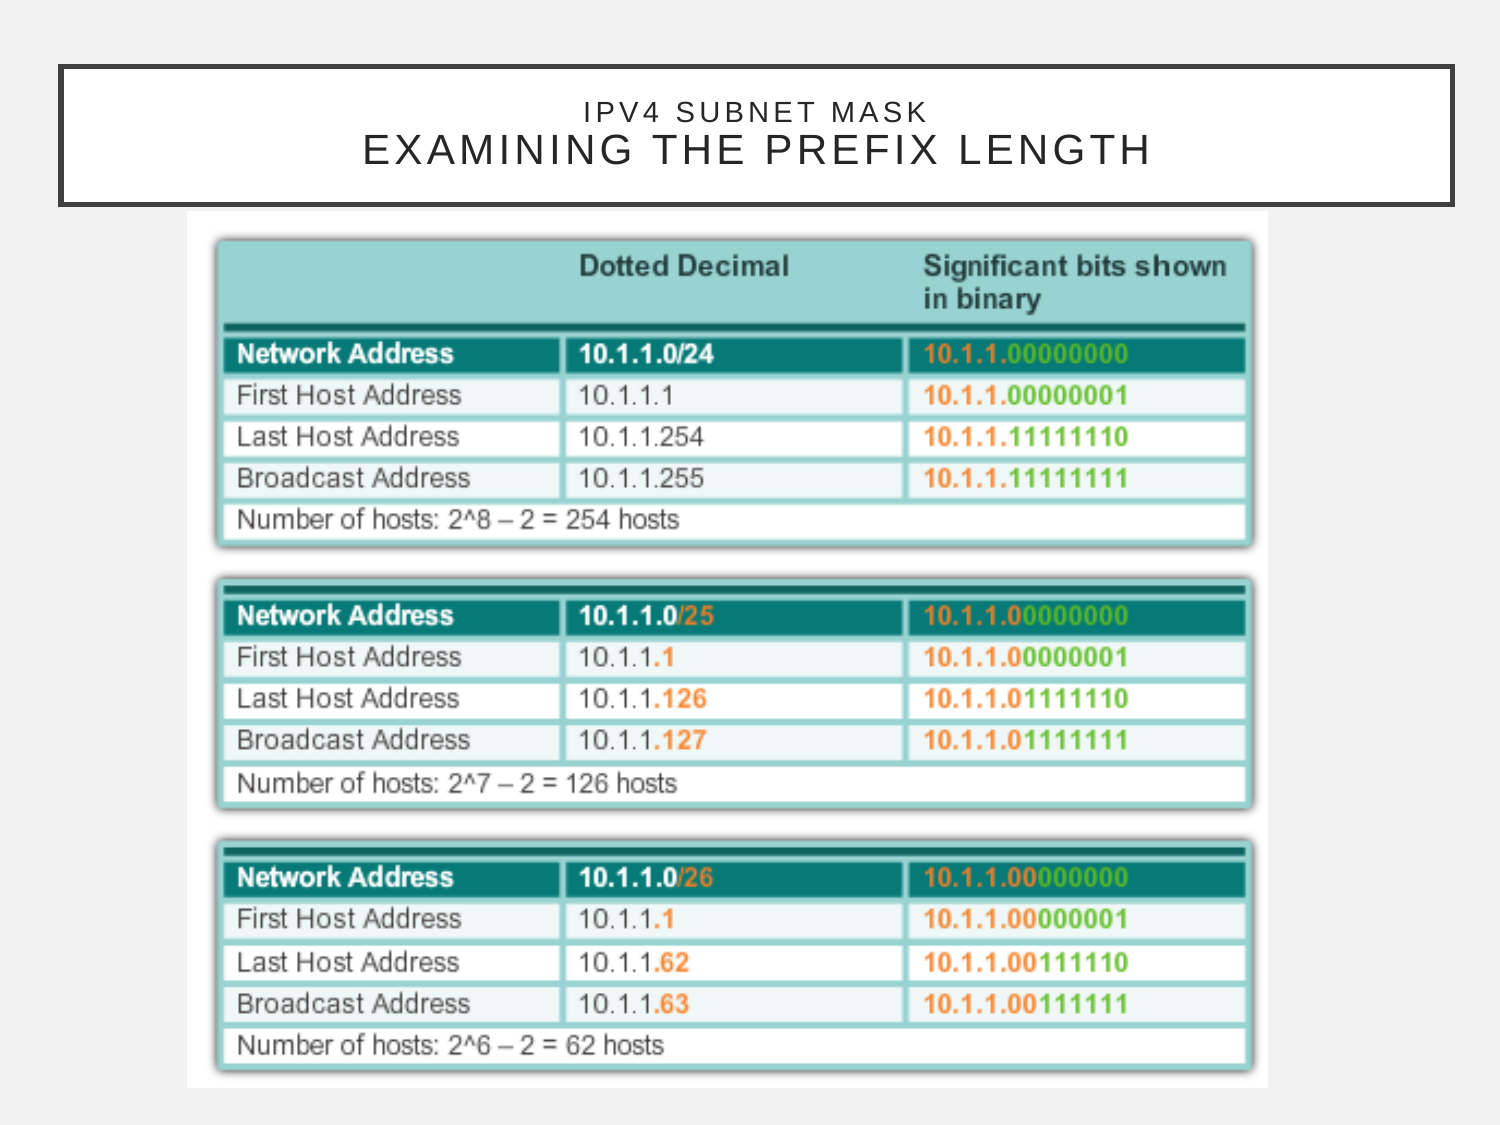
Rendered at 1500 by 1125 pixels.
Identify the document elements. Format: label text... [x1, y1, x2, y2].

title IPv4 Subnet Mask Examining the Prefix Length [58, 64, 1455, 207]
picture [186, 211, 1268, 1088]
